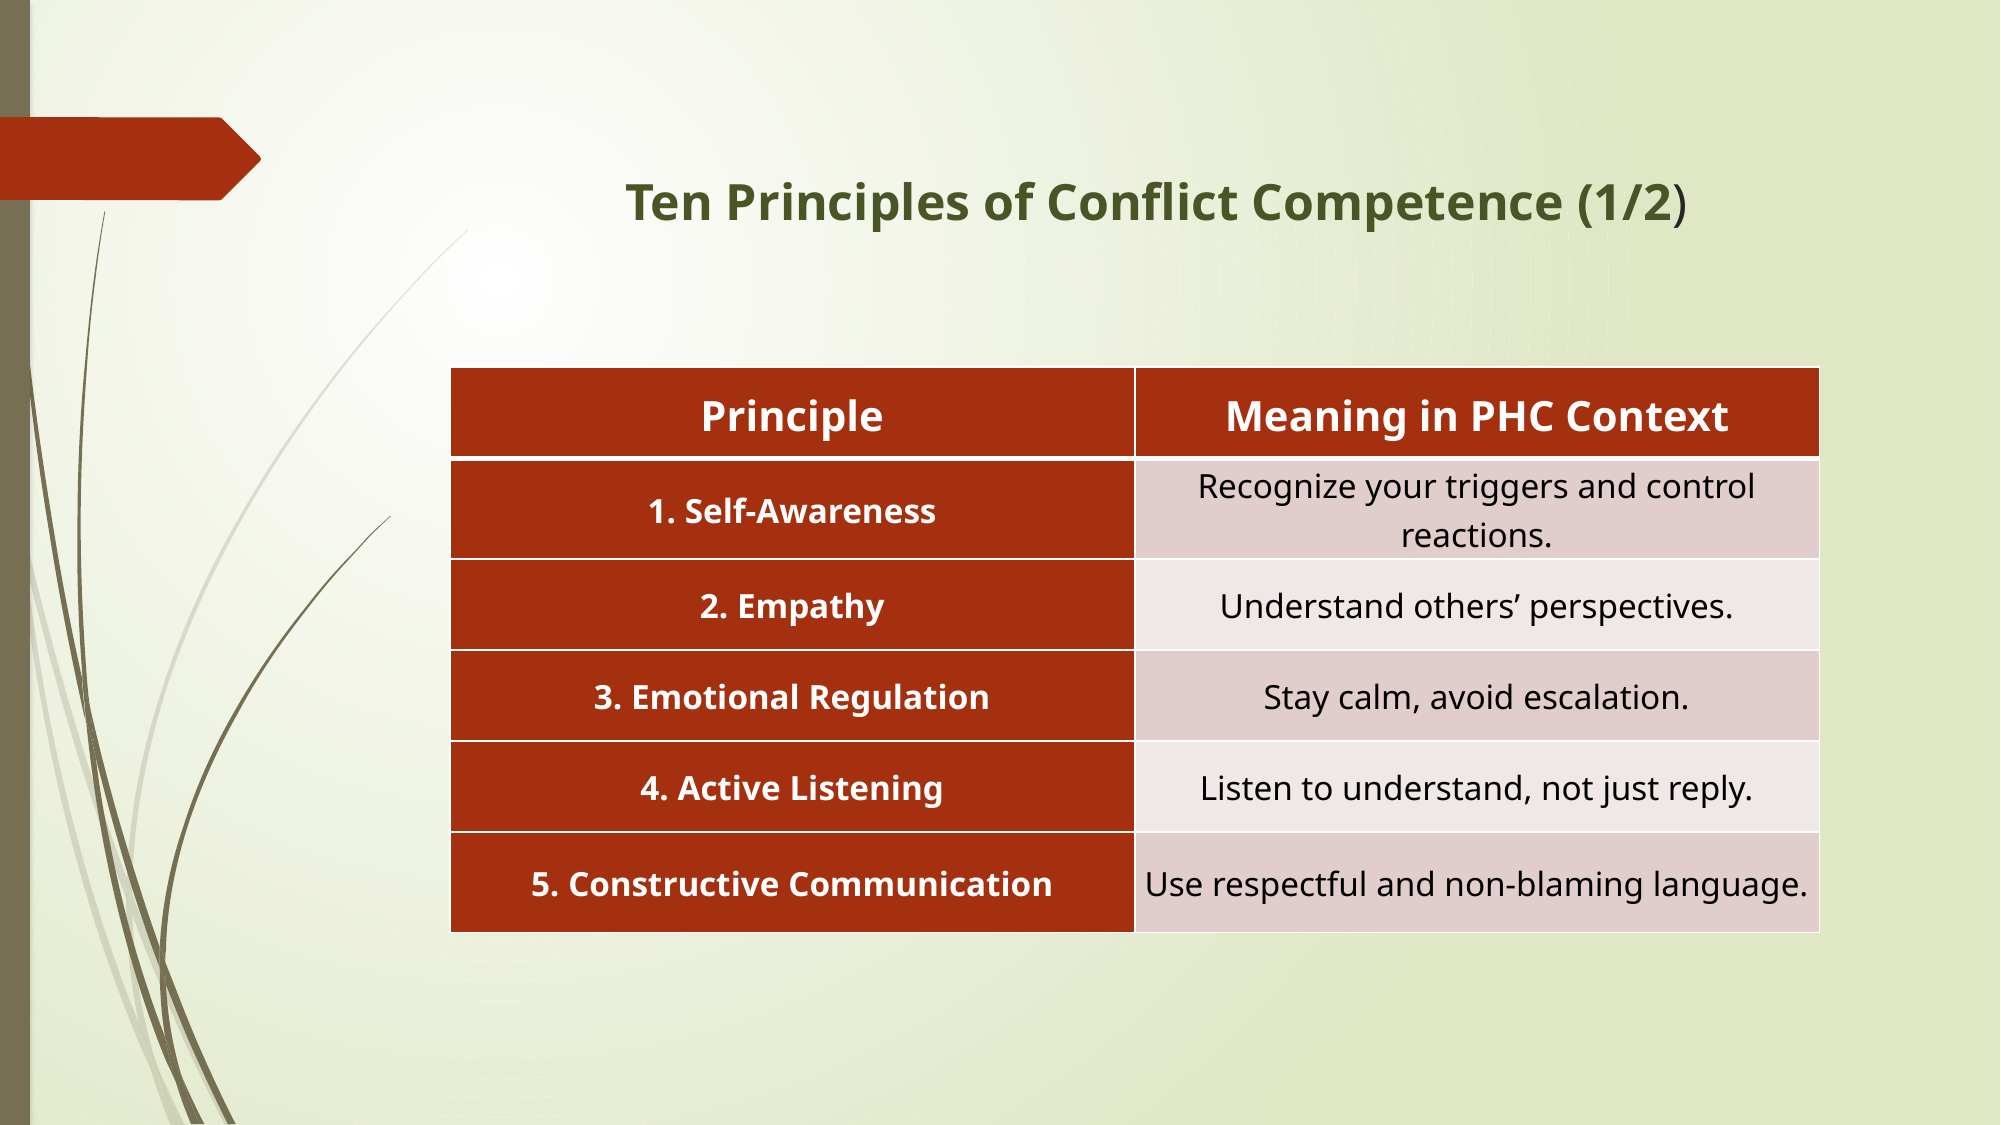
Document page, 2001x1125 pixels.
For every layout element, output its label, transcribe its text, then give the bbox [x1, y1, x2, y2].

table_cell Stay calm, avoid escalation. [1136, 651, 1819, 740]
table_cell 4. Active Listening [451, 742, 1134, 831]
table_cell Listen to understand, not just reply. [1136, 742, 1819, 831]
table_header Principle [451, 368, 1134, 456]
table_cell 2. Empathy [451, 560, 1134, 649]
table_cell Recognize your triggers and control reactions. [1136, 461, 1819, 558]
table_cell 3. Emotional Regulation [451, 651, 1134, 740]
table_cell Use respectful and non-blaming language. [1136, 833, 1819, 932]
table_cell 1. Self-Awareness [451, 461, 1134, 558]
table_cell Understand others’ perspectives. [1136, 560, 1819, 649]
table_header Meaning in PHC Context [1136, 368, 1819, 456]
title Ten Principles of Conflict Competence (1/2) [425, 163, 1888, 254]
table_cell 5. Constructive Communication [451, 833, 1134, 932]
